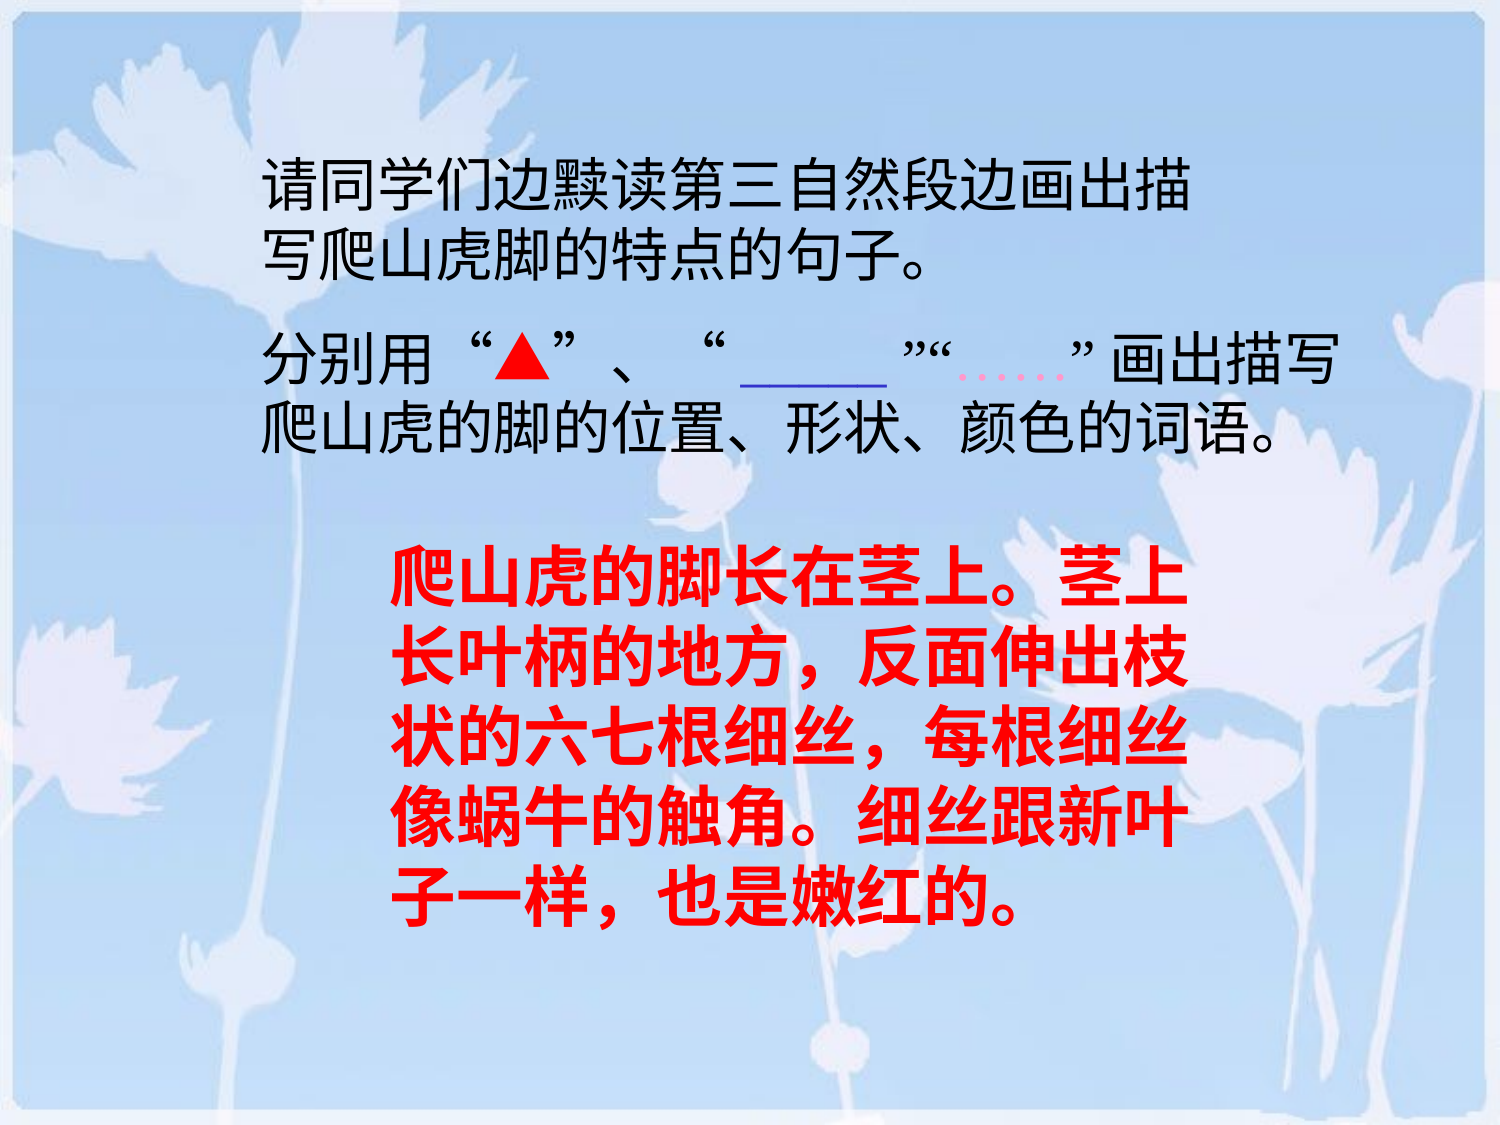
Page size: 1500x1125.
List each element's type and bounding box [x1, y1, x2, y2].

picture [0, 0, 1500, 1125]
text_box [245, 140, 1376, 578]
